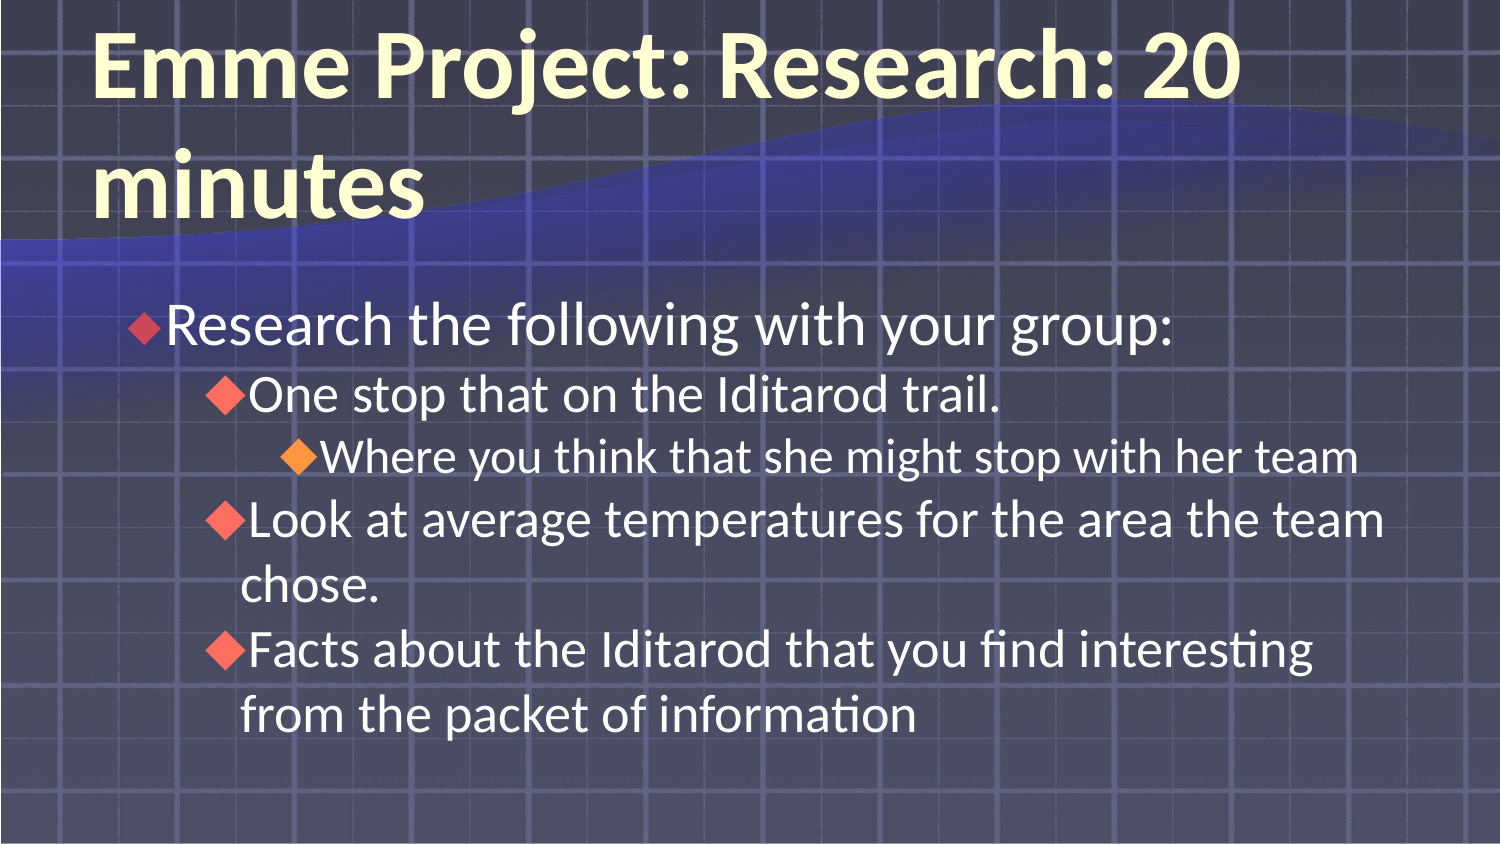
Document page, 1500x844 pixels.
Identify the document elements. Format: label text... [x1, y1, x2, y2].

title Emme Project: Research: 20 minutes [75, 65, 1425, 254]
list Research the following with your group: One stop that on the Iditarod trail. Where you think that she might stop with her team Look at average temperatures for the area the team chose. Facts about the Iditarod that you find interesting from the packet of information [75, 268, 1425, 775]
picture [0, 0, 1500, 844]
